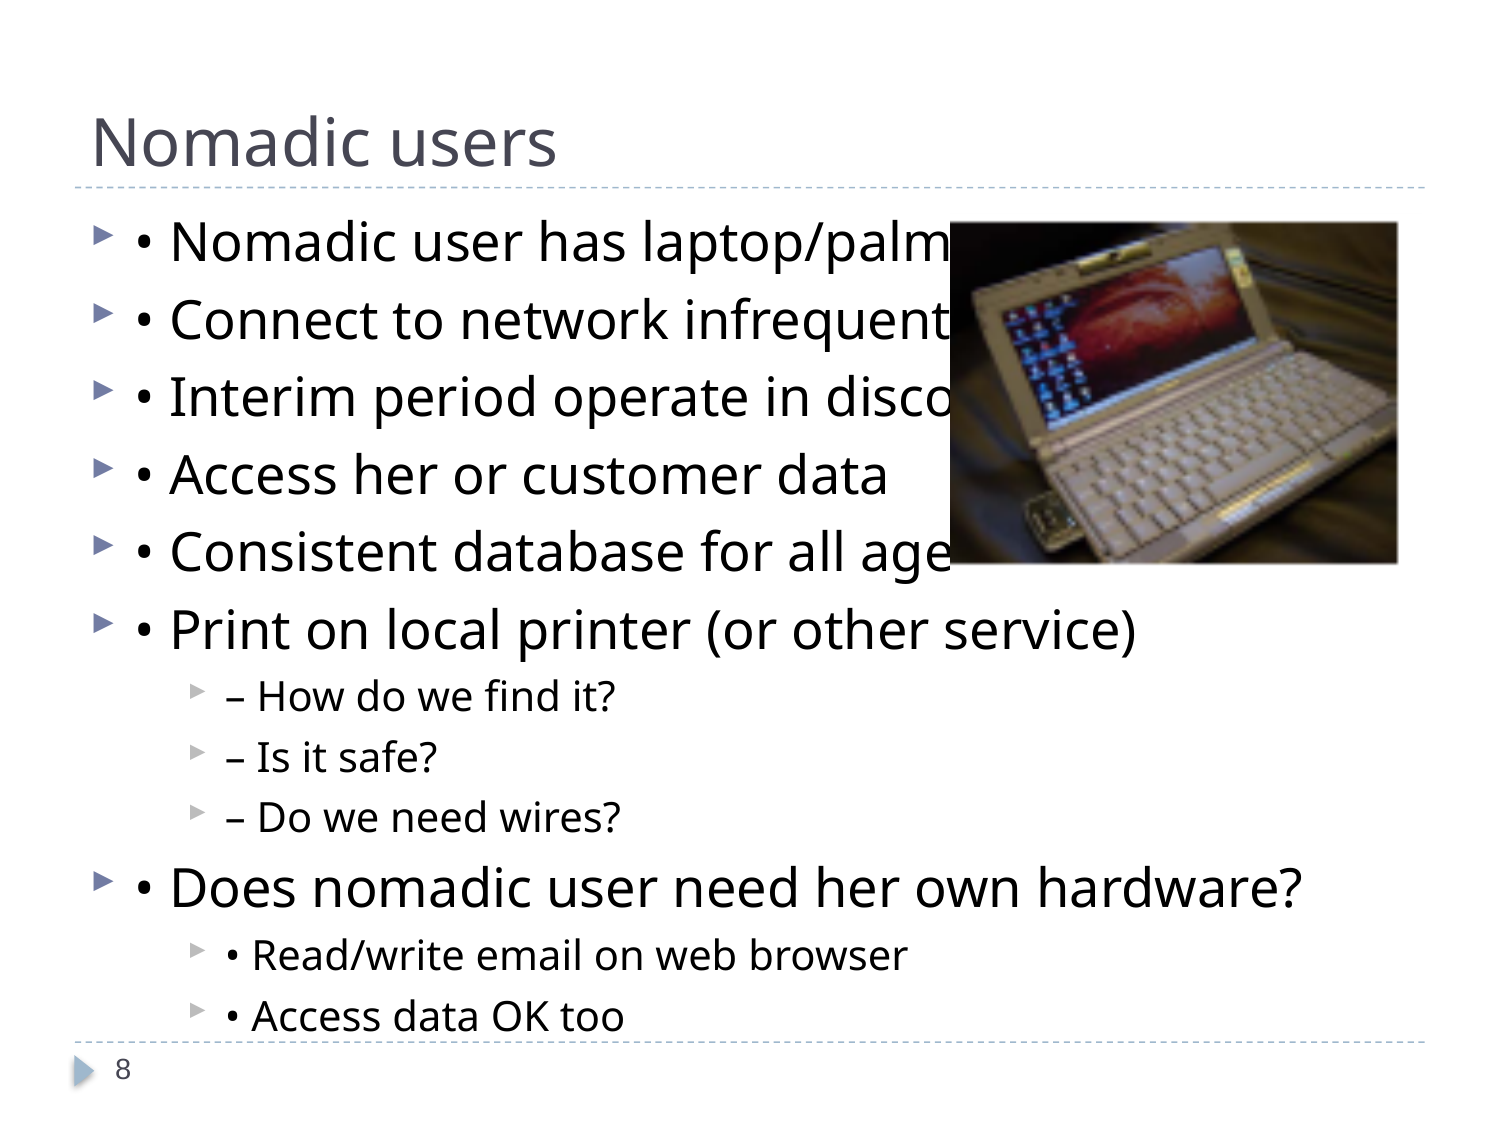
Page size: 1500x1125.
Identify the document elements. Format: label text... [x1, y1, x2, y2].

title Nomadic users [74, 24, 1426, 188]
slide_number 8 [100, 1042, 426, 1103]
picture [949, 212, 1422, 596]
list • Nomadic user has laptop/palmtop • Connect to network infrequently • Interim period operate in disconnected mode • Access her or customer data • Consistent database for all agents • Print on local printer (or other service) – How do we find it? – Is it safe? – Do we need wires? • Does nomadic user need her own hardware? • Read/write email on web browser • Access data OK too [74, 199, 1426, 1011]
